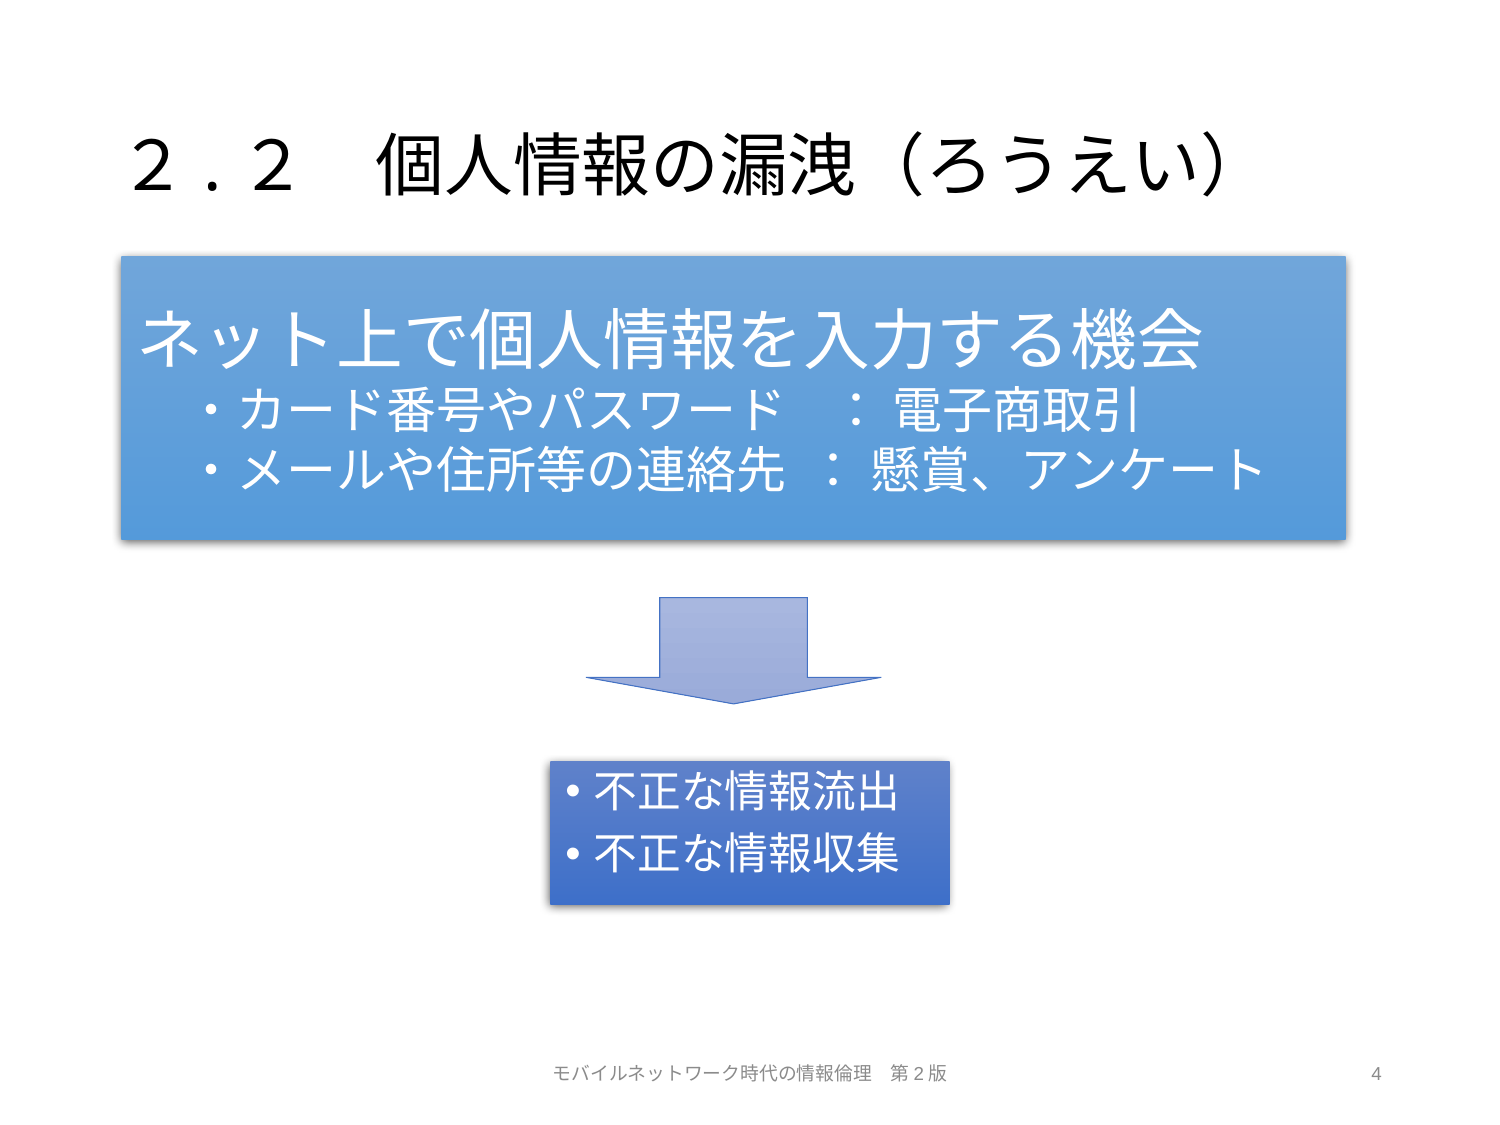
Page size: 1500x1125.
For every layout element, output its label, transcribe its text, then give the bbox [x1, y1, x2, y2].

slide_number 4 [1059, 1042, 1397, 1103]
text_box [585, 597, 882, 705]
list 不正な情報流出 不正な情報収集 [550, 761, 950, 905]
title ２.２ 個人情報の漏洩（ろうえい） [103, 59, 1397, 278]
footer モバイルネットワーク時代の情報倫理 第2版 [496, 1042, 1004, 1103]
text_box ネット上で個人情報を入力する機会 ・カード番号やパスワード ： 電子商取引 ・メールや住所等の連絡先 ： 懸賞、アンケート [121, 256, 1346, 540]
